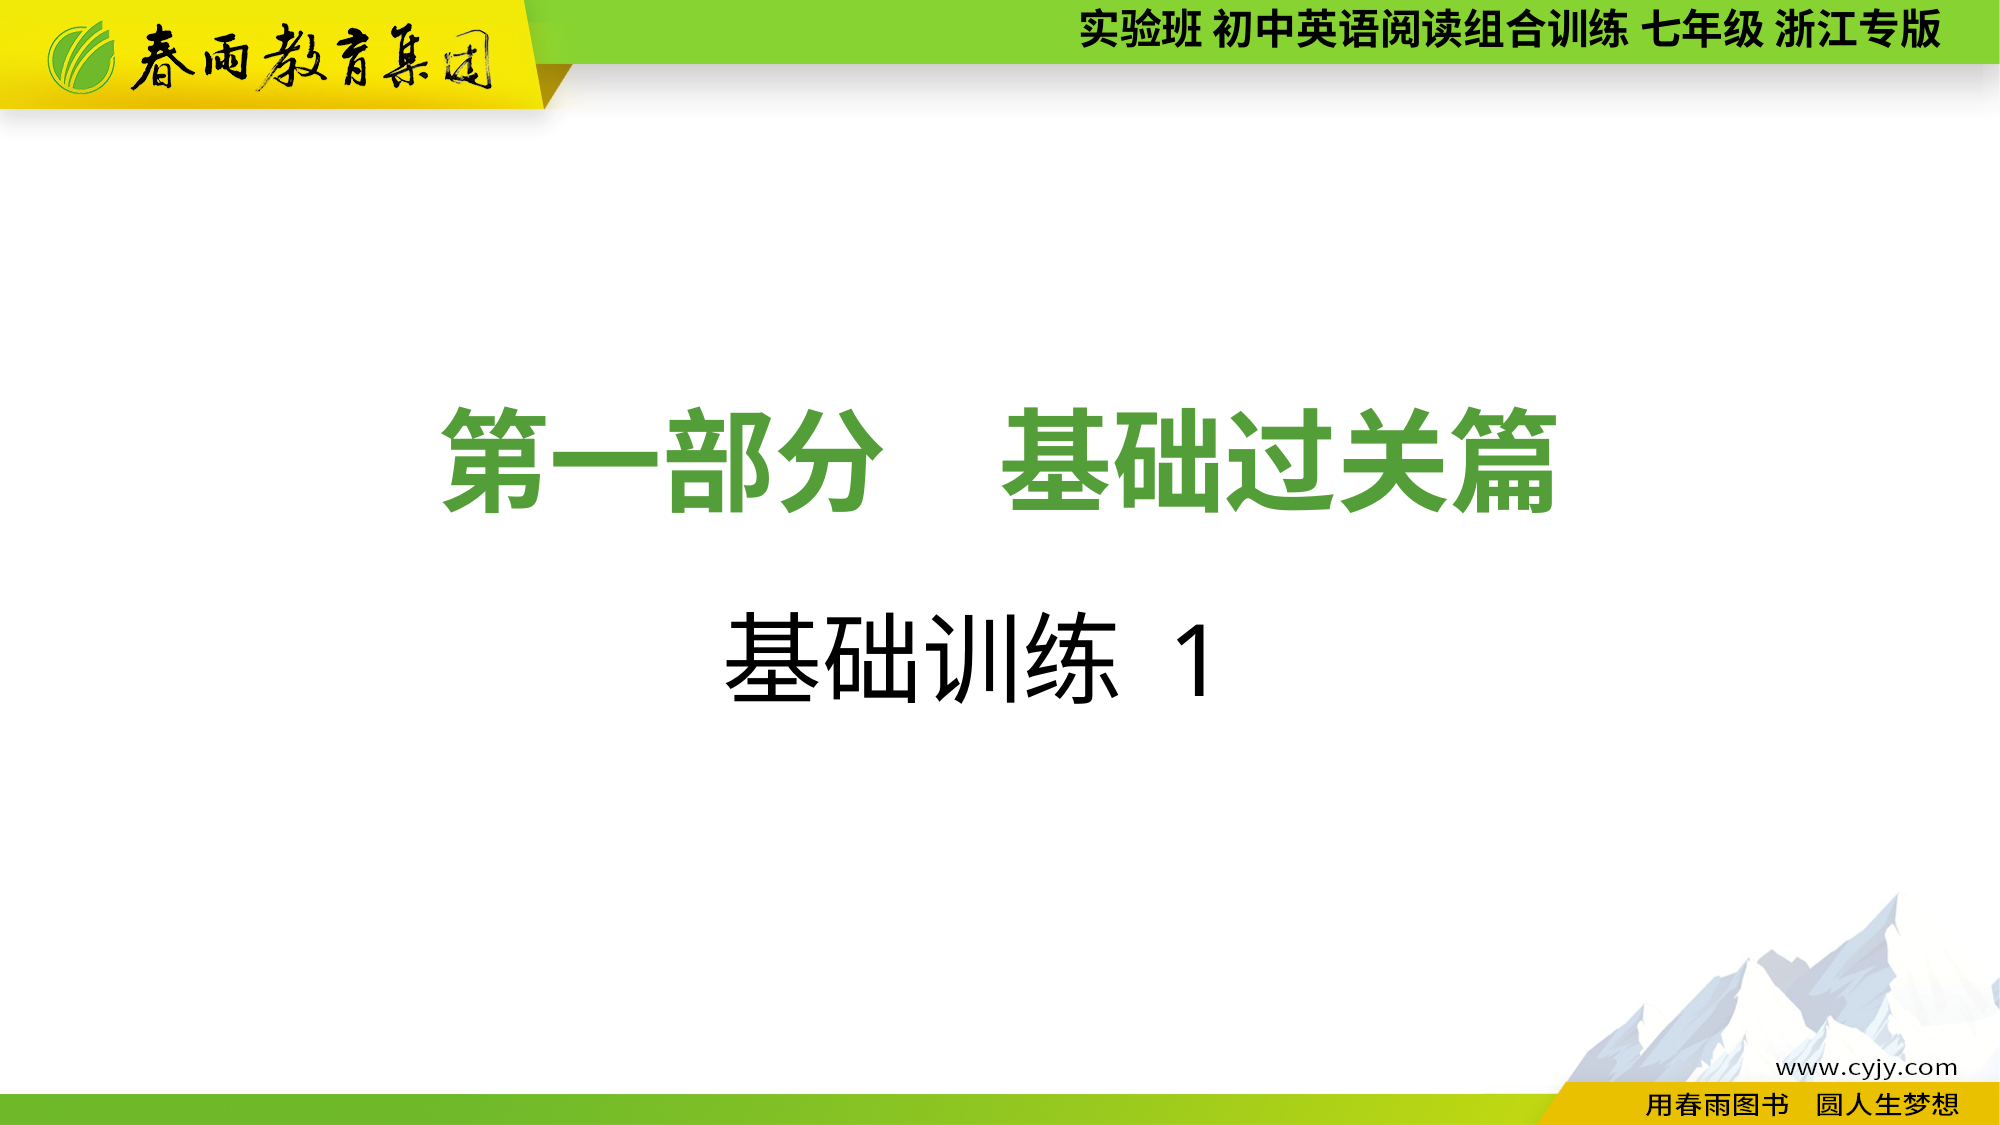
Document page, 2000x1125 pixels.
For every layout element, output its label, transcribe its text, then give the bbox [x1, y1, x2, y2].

picture [0, 0, 2000, 1125]
text_box 基础训练 1 [54, 528, 1946, 724]
text_box 第一部分 基础过关篇 [54, 316, 1946, 528]
